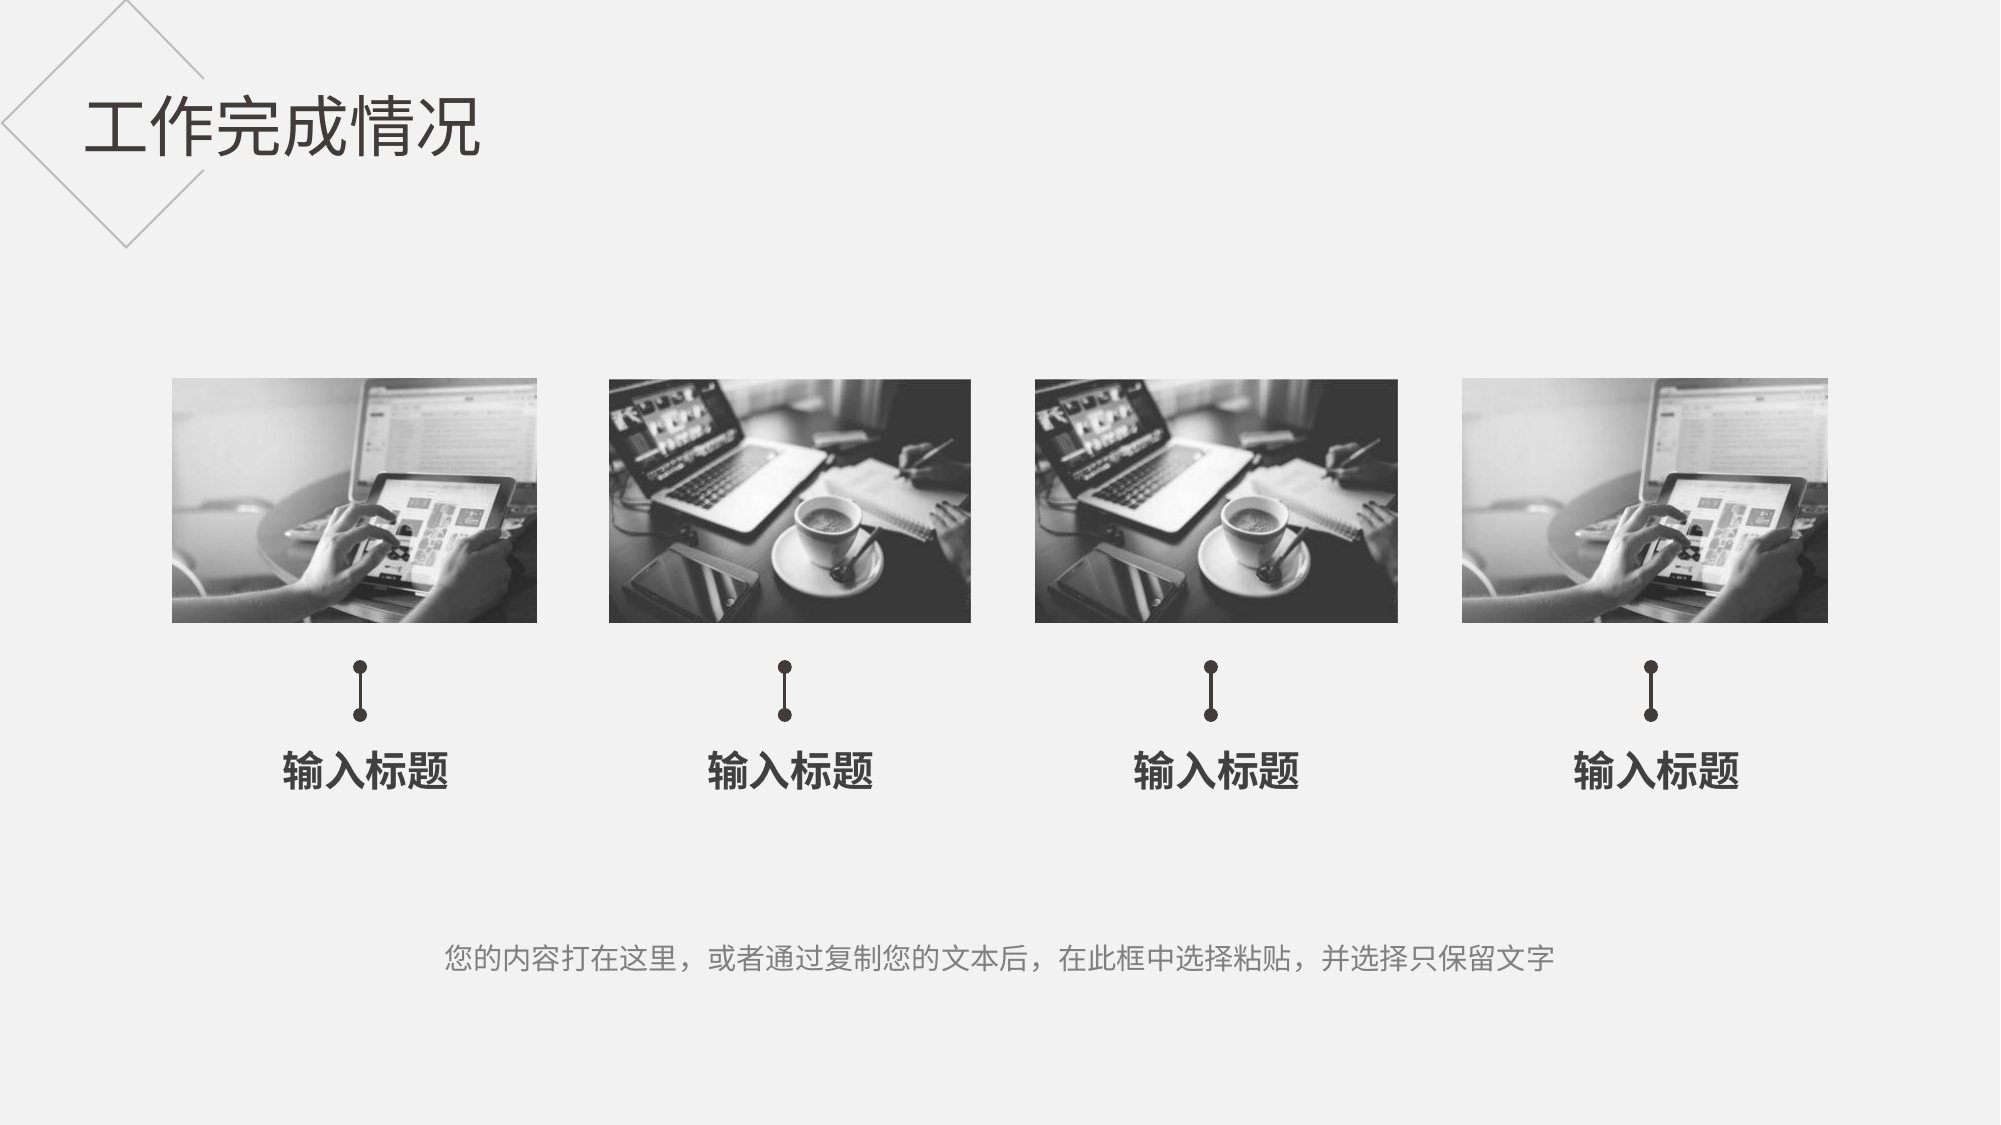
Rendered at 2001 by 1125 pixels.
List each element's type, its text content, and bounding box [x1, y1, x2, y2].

picture [609, 379, 971, 623]
text_box 输入标题 [185, 736, 547, 802]
text_box 输入标题 [1476, 736, 1838, 802]
text_box 工作完成情况 [204, 77, 509, 172]
picture [1035, 379, 1398, 623]
picture [1462, 378, 1828, 623]
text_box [354, 661, 366, 721]
text_box [0, 0, 205, 249]
text_box 输入标题 [1036, 736, 1398, 802]
picture [171, 378, 537, 623]
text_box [1204, 661, 1217, 721]
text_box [778, 661, 791, 721]
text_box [1645, 661, 1657, 721]
text_box 输入标题 [610, 736, 971, 802]
text_box 您的内容打在这里，或者通过复制您的文本后，在此框中选择粘贴，并选择只保留文字 [409, 933, 1591, 983]
